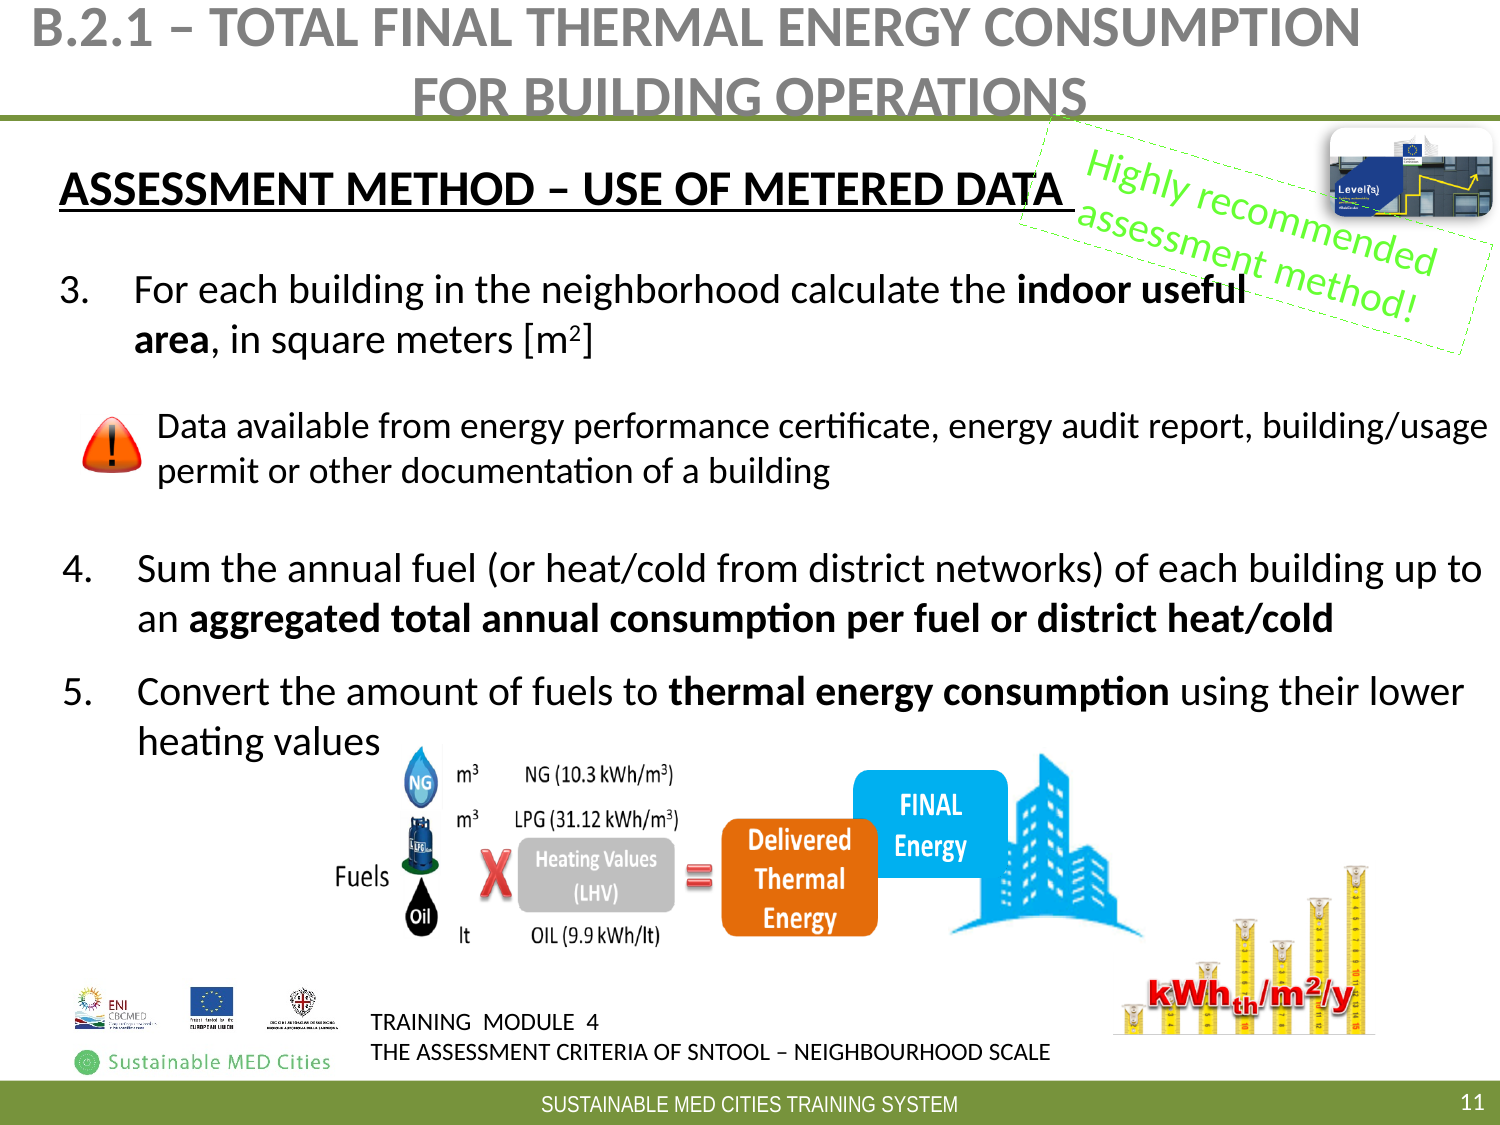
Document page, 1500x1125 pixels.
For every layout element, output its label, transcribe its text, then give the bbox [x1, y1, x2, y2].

text_box Data available from energy performance certificate, energy audit report, building/usage permit or other documentation of a building [142, 393, 1500, 499]
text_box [318, 743, 1151, 969]
text_box Sum the annual fuel (or heat/cold from district networks) of each building up to an aggregated total annual consumption per fuel or district heat/cold Convert the amount of fuels to thermal energy consumption using their lower heating values [47, 533, 1500, 1107]
text_box Highly recommended assessment method! [1019, 113, 1493, 355]
text_box ASSESSMENT METHOD – USE OF METERED DATA [1168, 147, 1324, 194]
picture [79, 413, 143, 475]
text_box For each building in the neighborhood calculate the indoor useful area, in square meters [m2] [43, 254, 1289, 370]
text_box ASSESSMENT METHOD – USE OF METERED DATA [43, 147, 1054, 235]
title B.2.1 – TOTAL FINAL THERMAL ENERGY CONSUMPTION FOR BUILDING OPERATIONS [0, 0, 1500, 117]
picture [1082, 860, 1418, 1043]
slide_number 11 [1149, 1107, 1500, 1123]
picture [1329, 127, 1493, 217]
